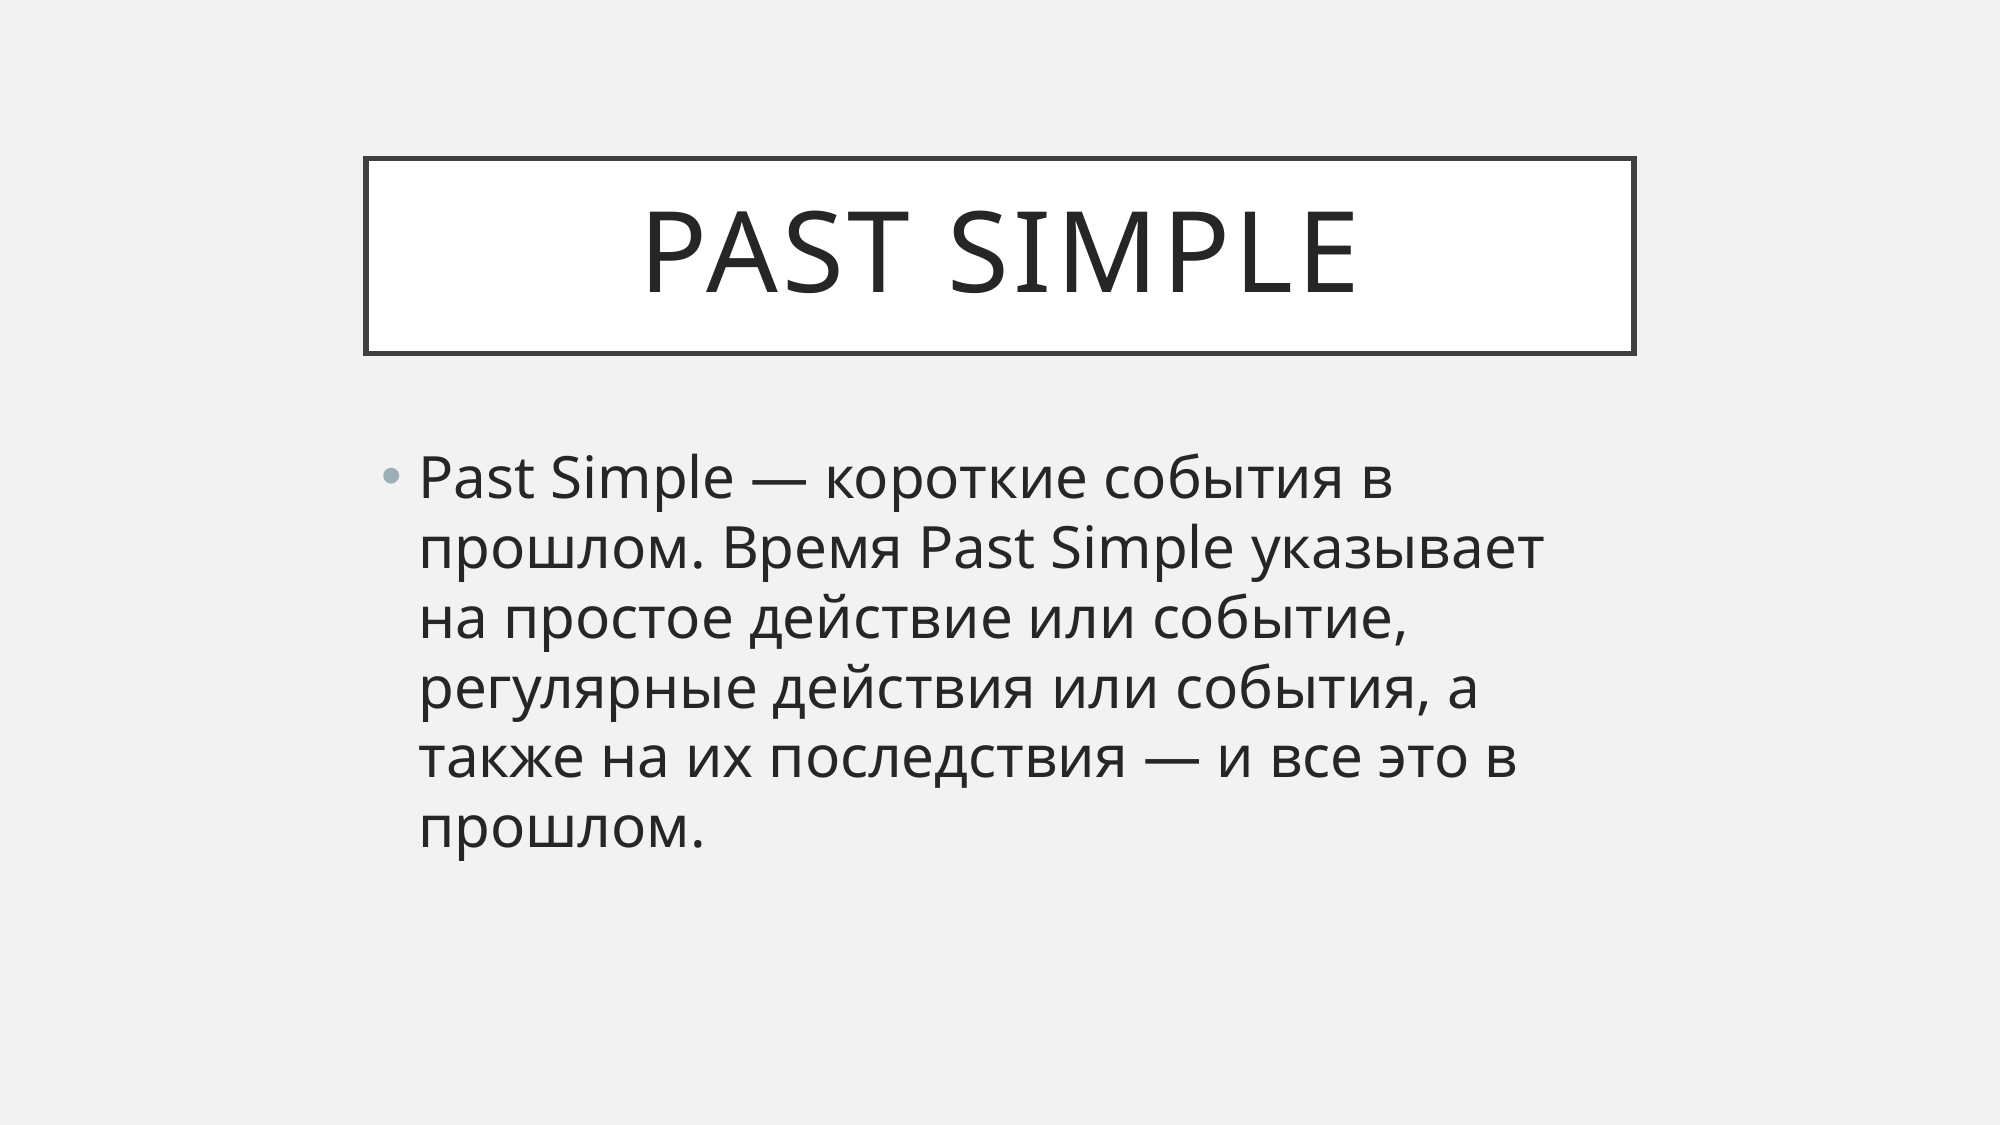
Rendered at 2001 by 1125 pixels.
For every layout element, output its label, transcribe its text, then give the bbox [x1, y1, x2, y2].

list Past Simple — короткие события в прошлом. Время Past Simple указывает на простое действие или событие, регулярные действия или события, а также на их последствия — и все это в прошлом. [366, 432, 1634, 942]
title PAST SIMPLE [363, 156, 1637, 356]
